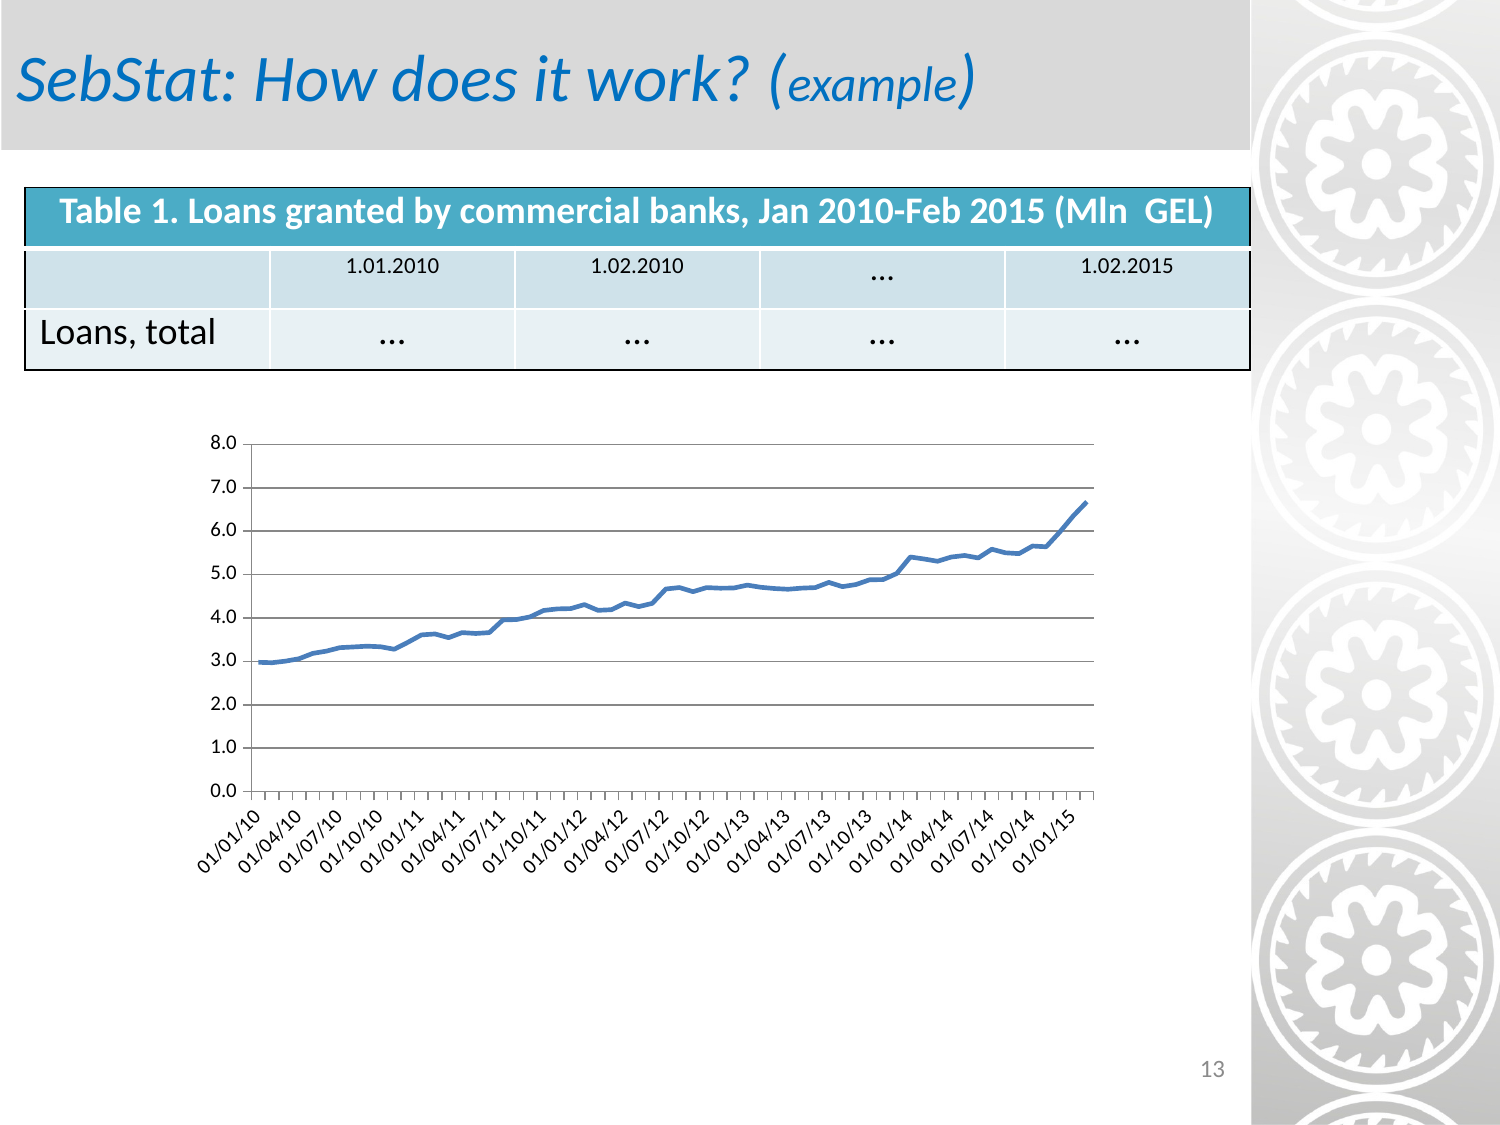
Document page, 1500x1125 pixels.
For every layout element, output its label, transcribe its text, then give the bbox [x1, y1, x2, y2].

chart [174, 424, 1113, 888]
table_cell … [1006, 310, 1249, 369]
table_header Table 1. Loans granted by commercial banks, Jan 2010-Feb 2015 (Mln GEL) [26, 188, 1249, 246]
table_cell 1.01.2010 [271, 251, 514, 308]
table_cell … [761, 251, 1004, 308]
table_cell … [271, 310, 514, 369]
table_cell … [516, 310, 759, 369]
slide_number 13 [1037, 1037, 1388, 1098]
title SebStat: How does it work? (example) [1, 0, 1250, 150]
table_cell 1.02.2010 [516, 251, 759, 308]
picture [0, 0, 1500, 1125]
table_cell 1.02.2015 [1006, 251, 1249, 308]
table_cell … [761, 310, 1004, 369]
table_cell [26, 251, 269, 308]
table_cell Loans, total [26, 310, 269, 369]
